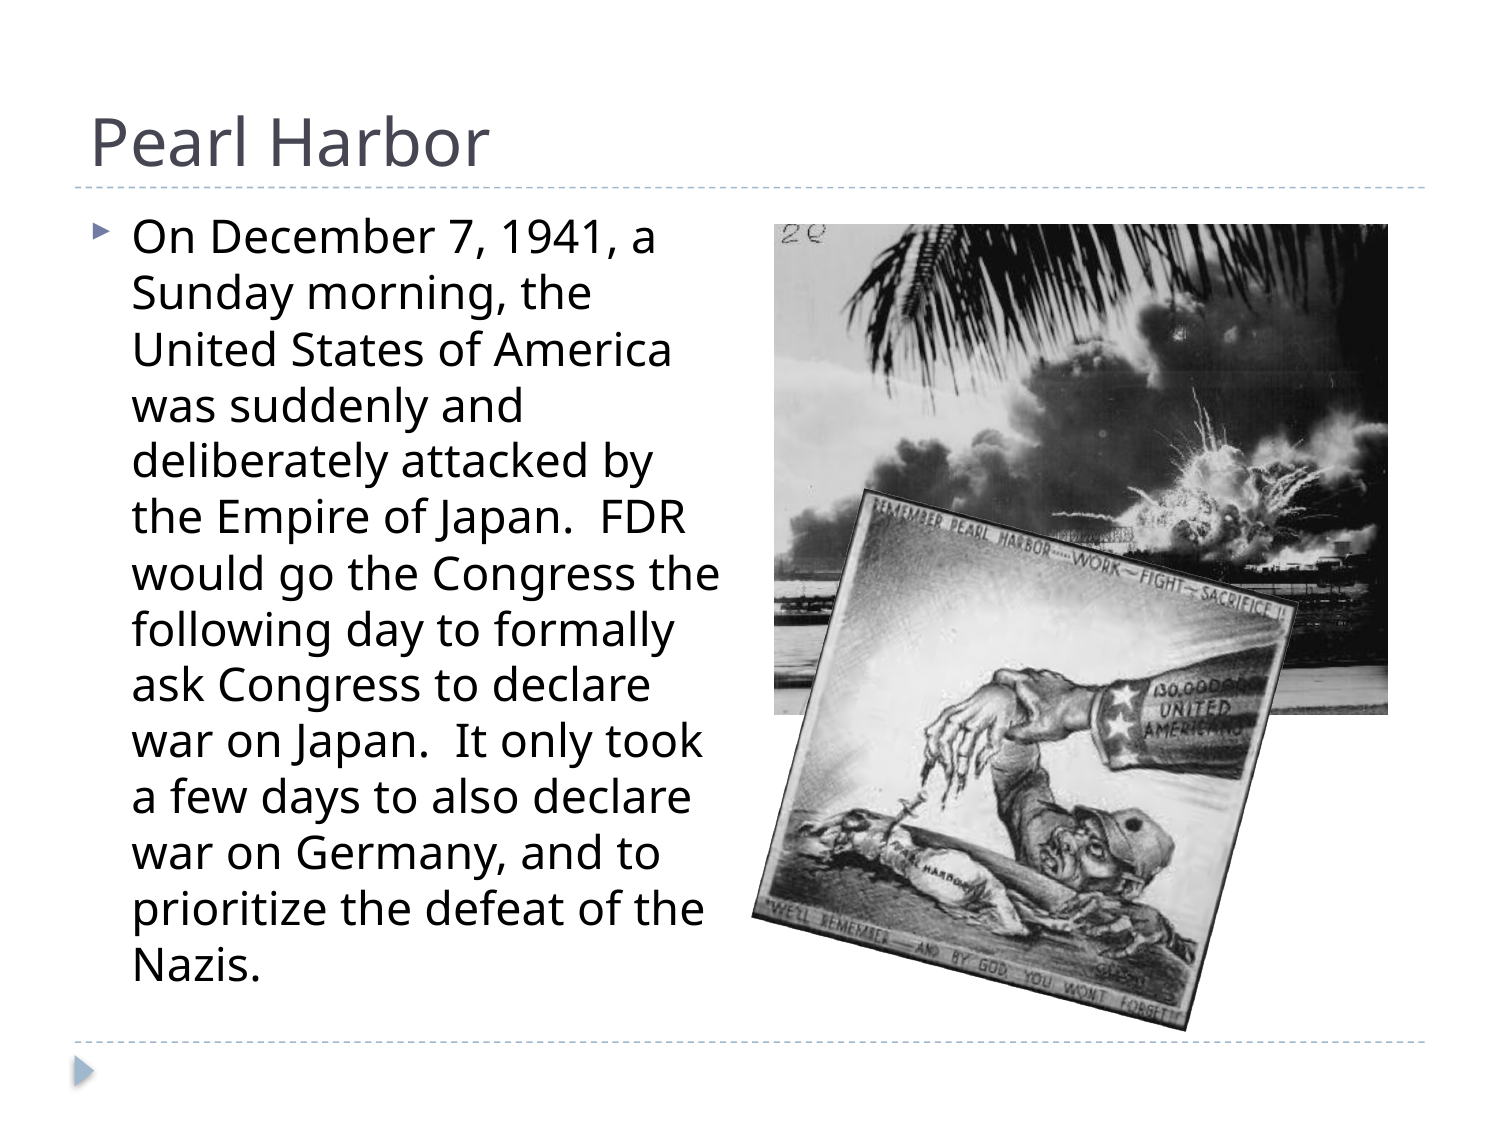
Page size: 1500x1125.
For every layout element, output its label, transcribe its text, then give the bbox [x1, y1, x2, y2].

list On December 7, 1941, a Sunday morning, the United States of America was suddenly and deliberately attacked by the Empire of Japan. FDR would go the Congress the following day to formally ask Congress to declare war on Japan. It only took a few days to also declare war on Germany, and to prioritize the defeat of the Nazis. [75, 200, 738, 1010]
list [774, 224, 1388, 716]
title Pearl Harbor [75, 37, 1425, 188]
picture [752, 537, 1268, 1031]
